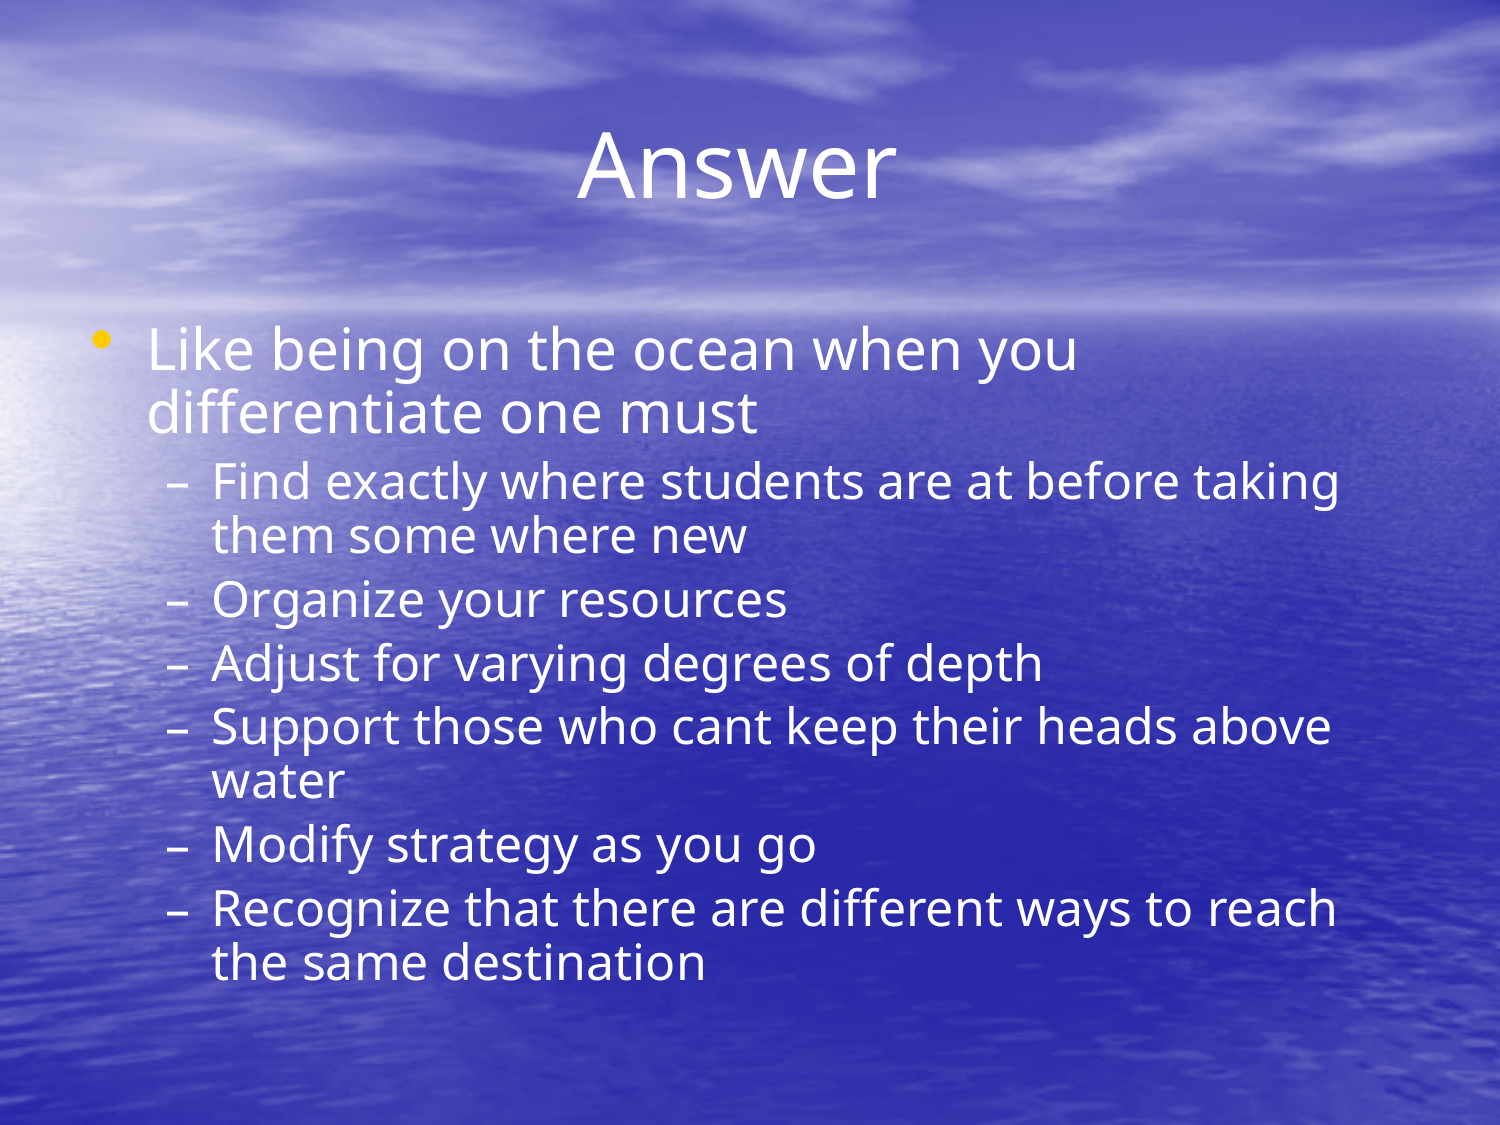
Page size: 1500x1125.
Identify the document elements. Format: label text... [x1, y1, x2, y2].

list Like being on the ocean when you differentiate one must Find exactly where students are at before taking them some where new Organize your resources Adjust for varying degrees of depth Support those who cant keep their heads above water Modify strategy as you go Recognize that there are different ways to reach the same destination [74, 312, 1426, 988]
title Answer [74, 47, 1426, 276]
